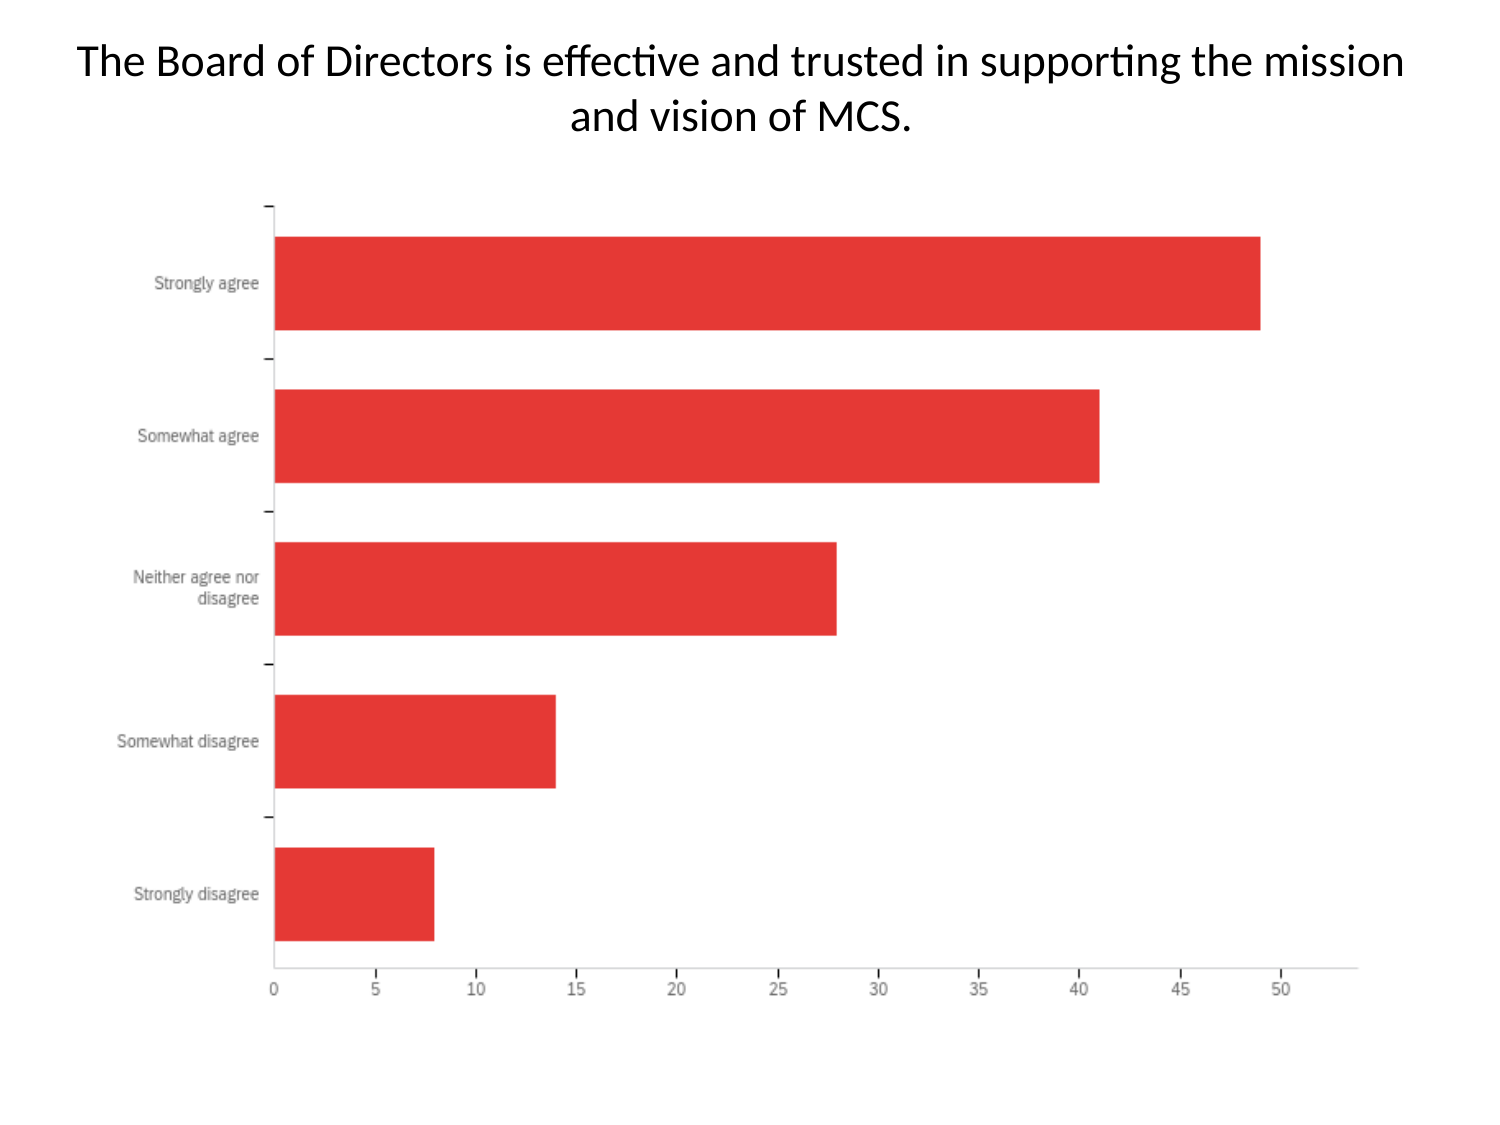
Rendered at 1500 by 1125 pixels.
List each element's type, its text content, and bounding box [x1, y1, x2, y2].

picture [93, 196, 1407, 1018]
text_box The Board of Directors is effective and trusted in supporting the mission and vision of MCS. [32, 22, 1450, 163]
